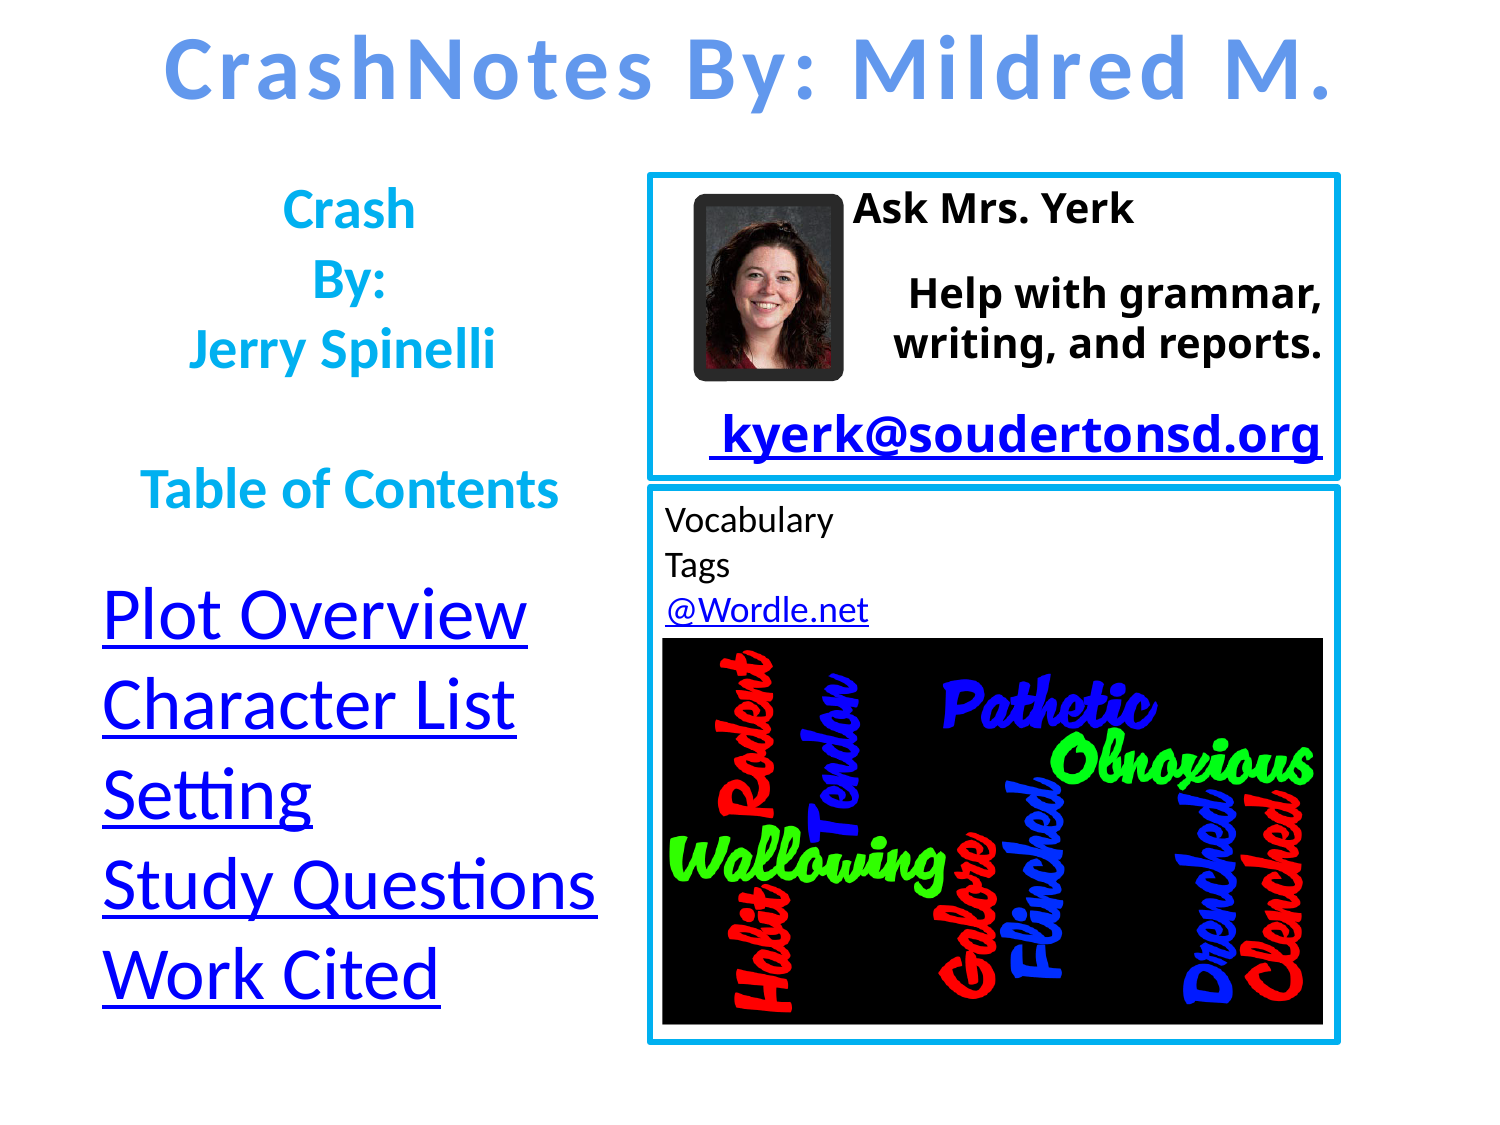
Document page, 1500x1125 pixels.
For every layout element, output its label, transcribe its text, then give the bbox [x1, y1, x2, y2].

text_box Crash By: Jerry Spinelli Table of Contents Plot Overview Character List Setting Study Questions Work Cited [87, 162, 613, 1125]
picture [699, 199, 838, 376]
picture [662, 637, 1326, 1027]
text_box CrashNotes By: Mildred M. [0, 0, 1500, 125]
text_box Ask Mrs. Yerk Help with grammar, writing, and reports. kyerk@soudertonsd.org [649, 174, 1338, 478]
text_box Vocabulary Tags @Wordle.net [649, 487, 1338, 1043]
